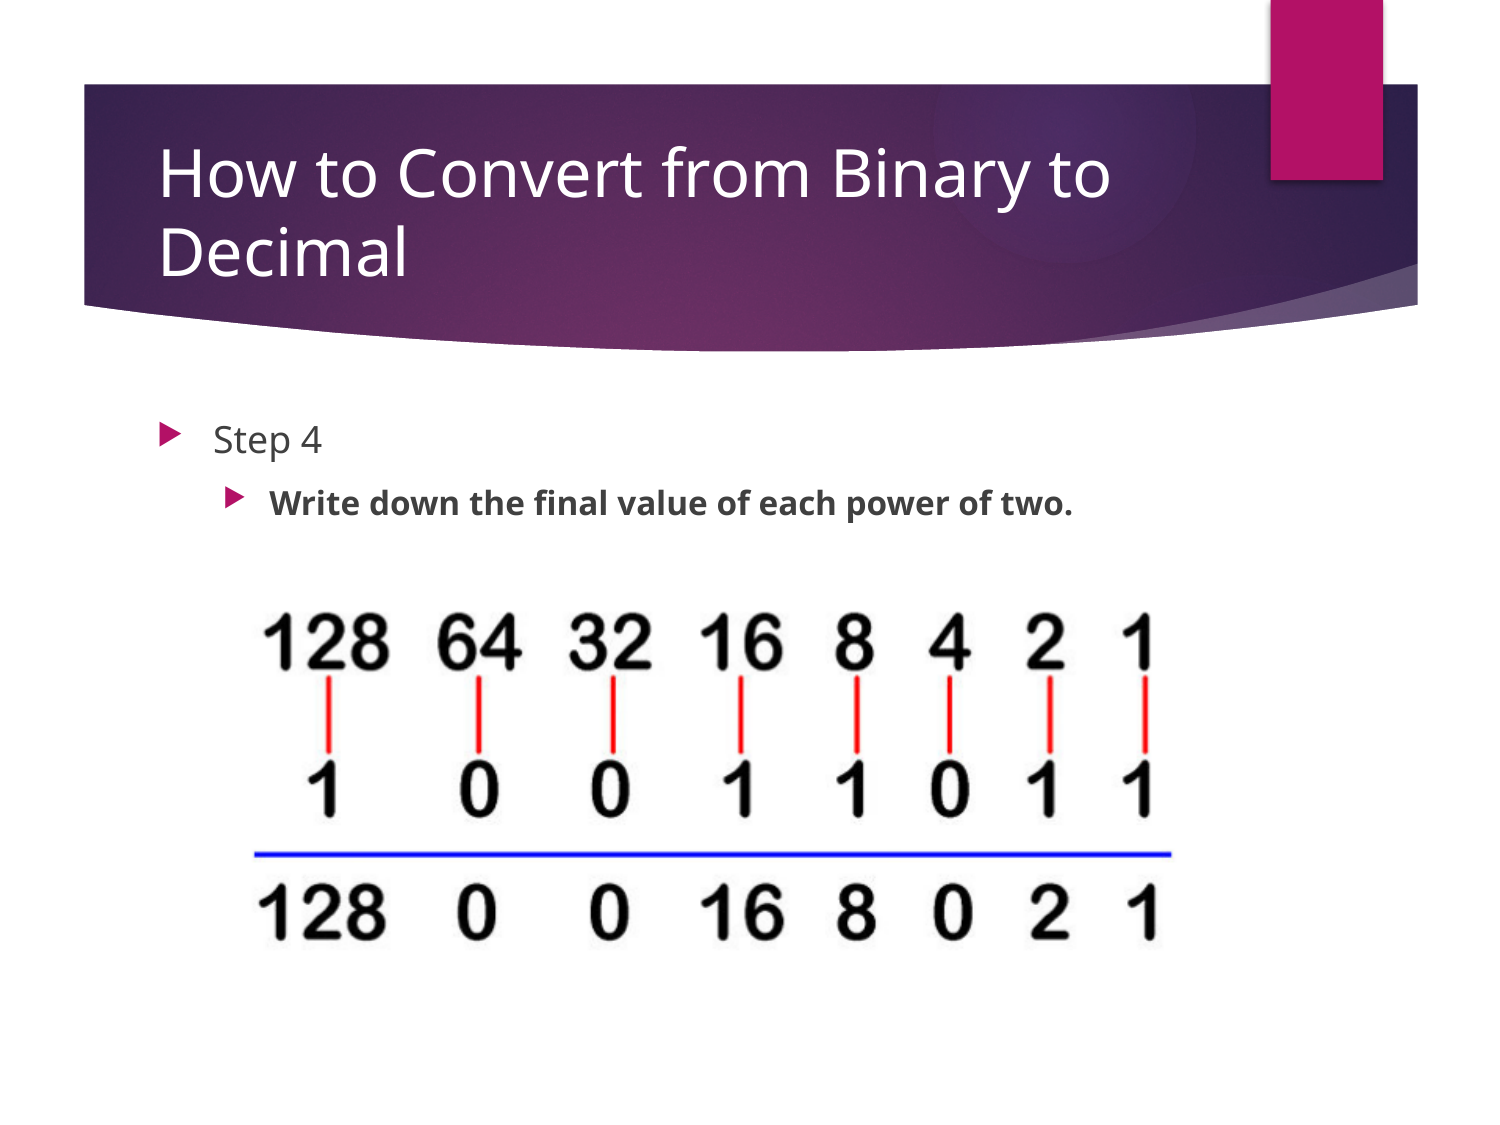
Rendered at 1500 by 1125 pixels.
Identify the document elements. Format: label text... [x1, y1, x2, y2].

title How to Convert from Binary to Decimal [142, 152, 1183, 269]
list Step 4 Write down the final value of each power of two. [141, 408, 1183, 988]
picture [236, 573, 1185, 988]
